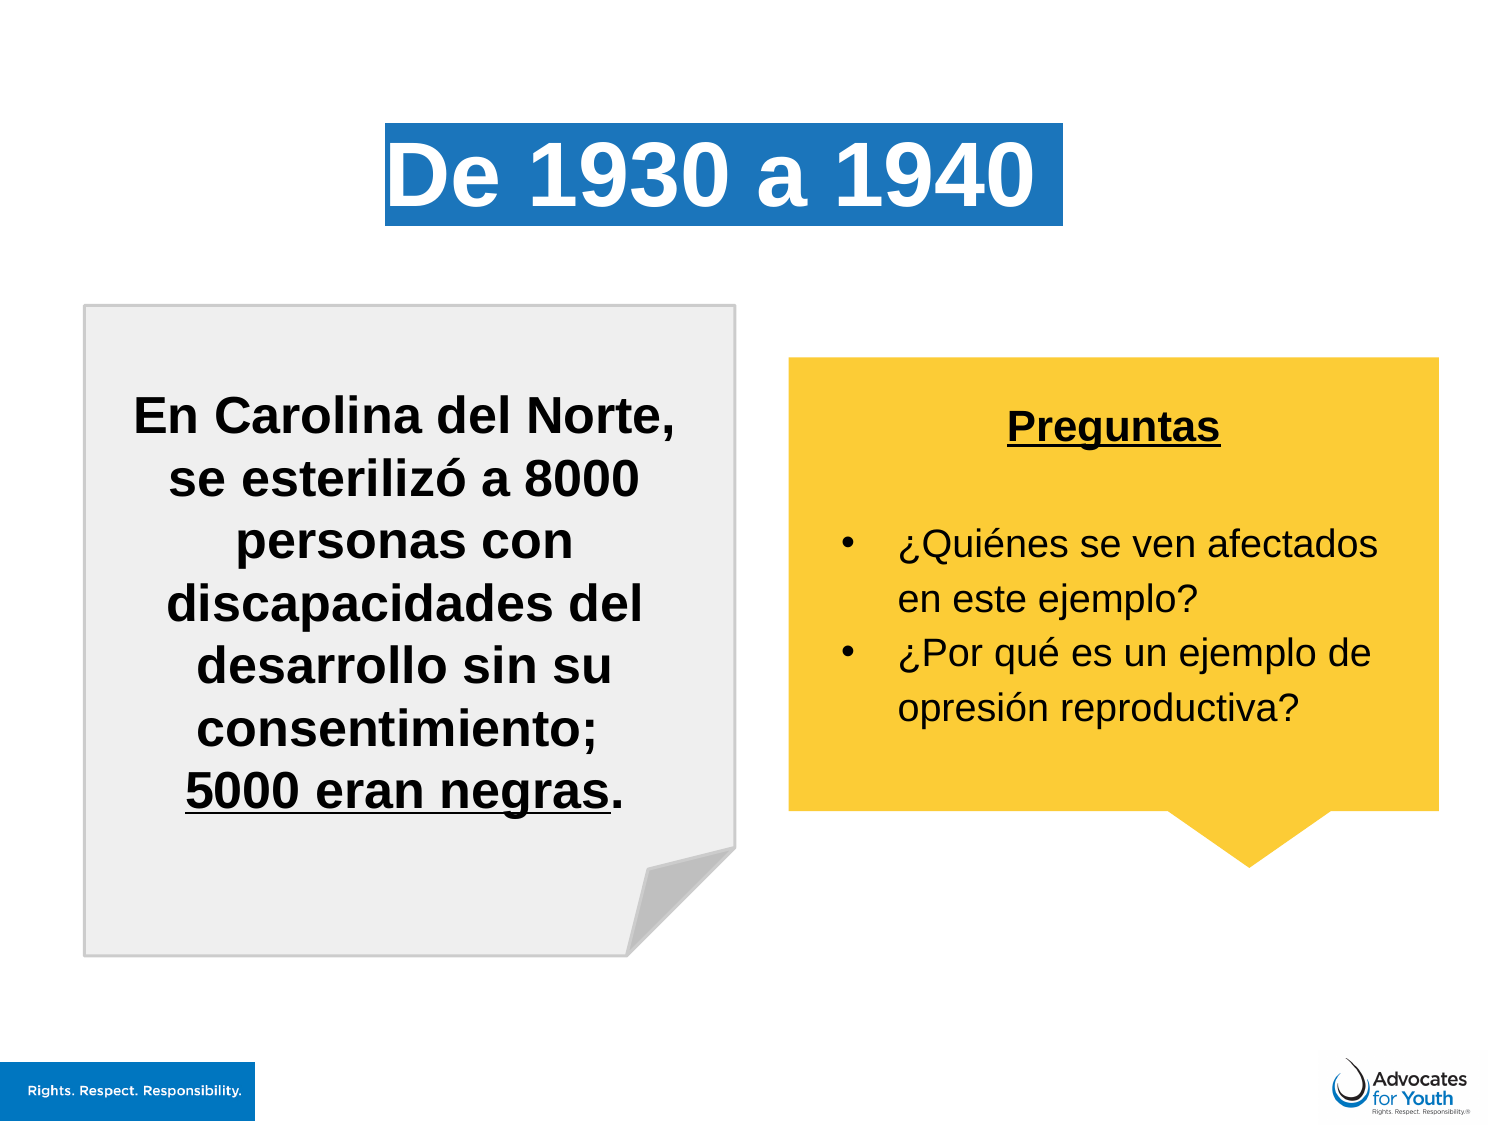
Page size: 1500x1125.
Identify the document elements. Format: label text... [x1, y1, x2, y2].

picture [1318, 1050, 1488, 1125]
list En Carolina del Norte, se esterilizó a 8000 personas con discapacidades del desarrollo sin su consentimiento; 5000 eran negras. [116, 357, 694, 844]
text_box [84, 305, 735, 956]
title De 1930 a 1940 [84, 82, 1364, 272]
text_box [788, 357, 1439, 868]
text_box Preguntas ¿Quiénes se ven afectados en este ejemplo? ¿Por qué es un ejemplo de opresión reproductiva? [826, 382, 1402, 737]
picture [0, 1062, 255, 1121]
